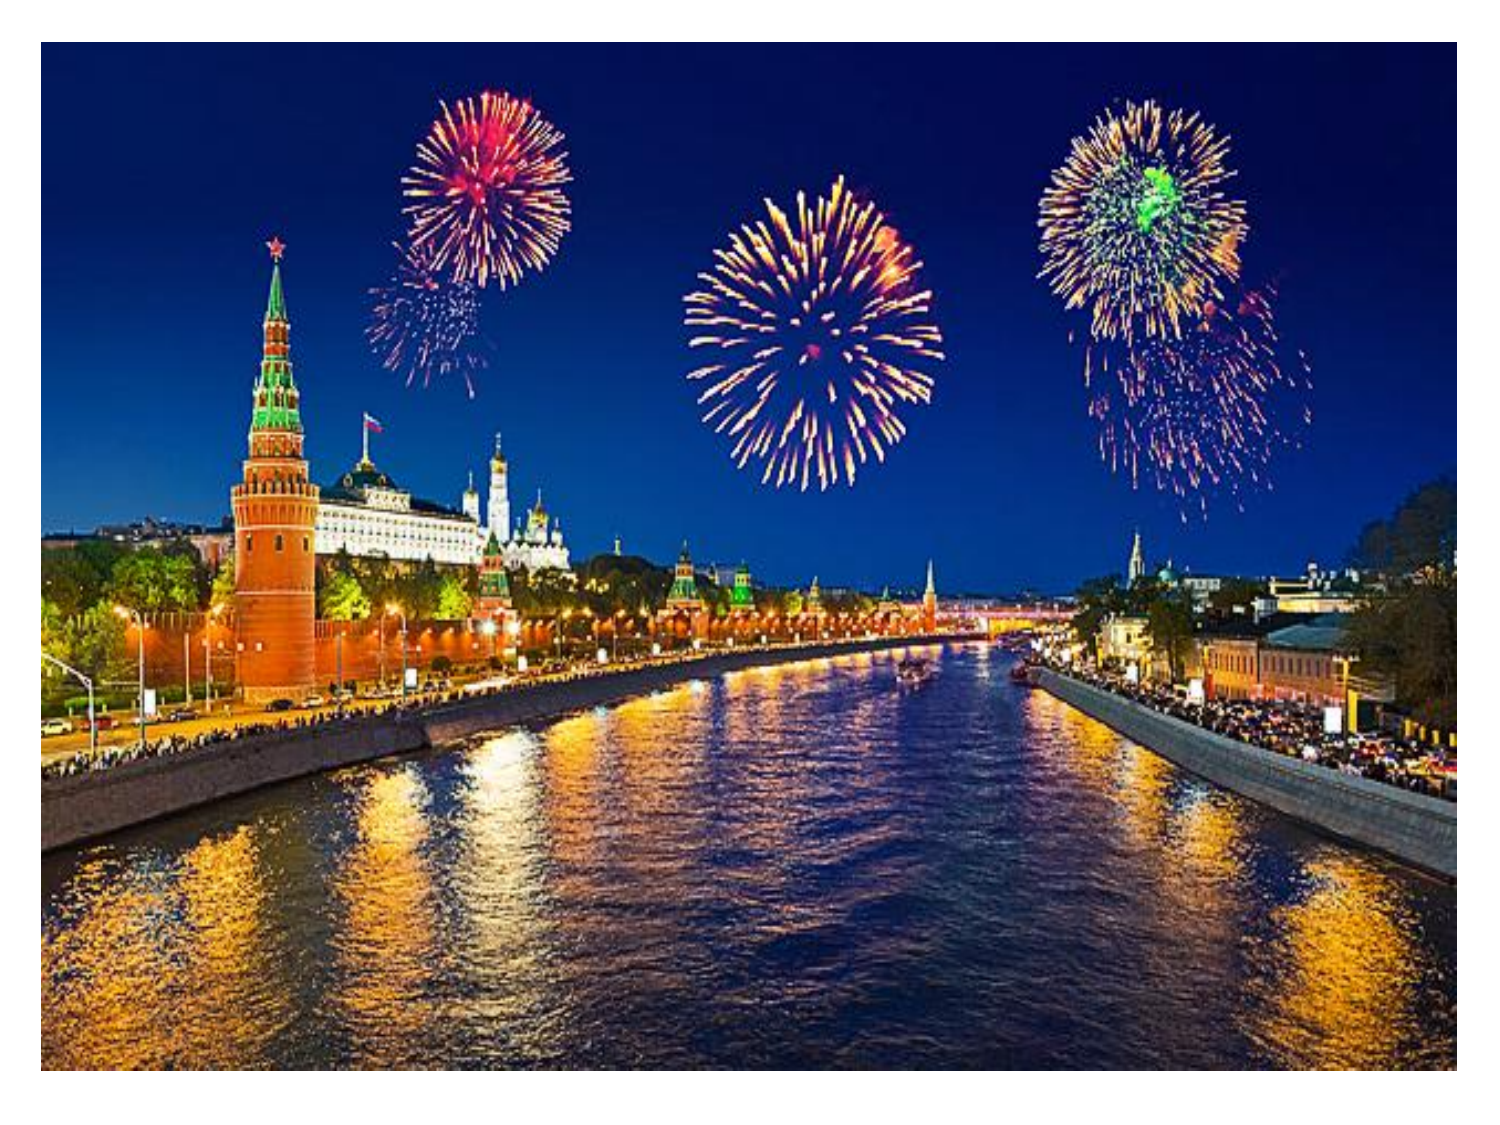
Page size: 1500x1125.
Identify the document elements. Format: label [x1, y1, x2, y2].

picture [41, 42, 1457, 1071]
